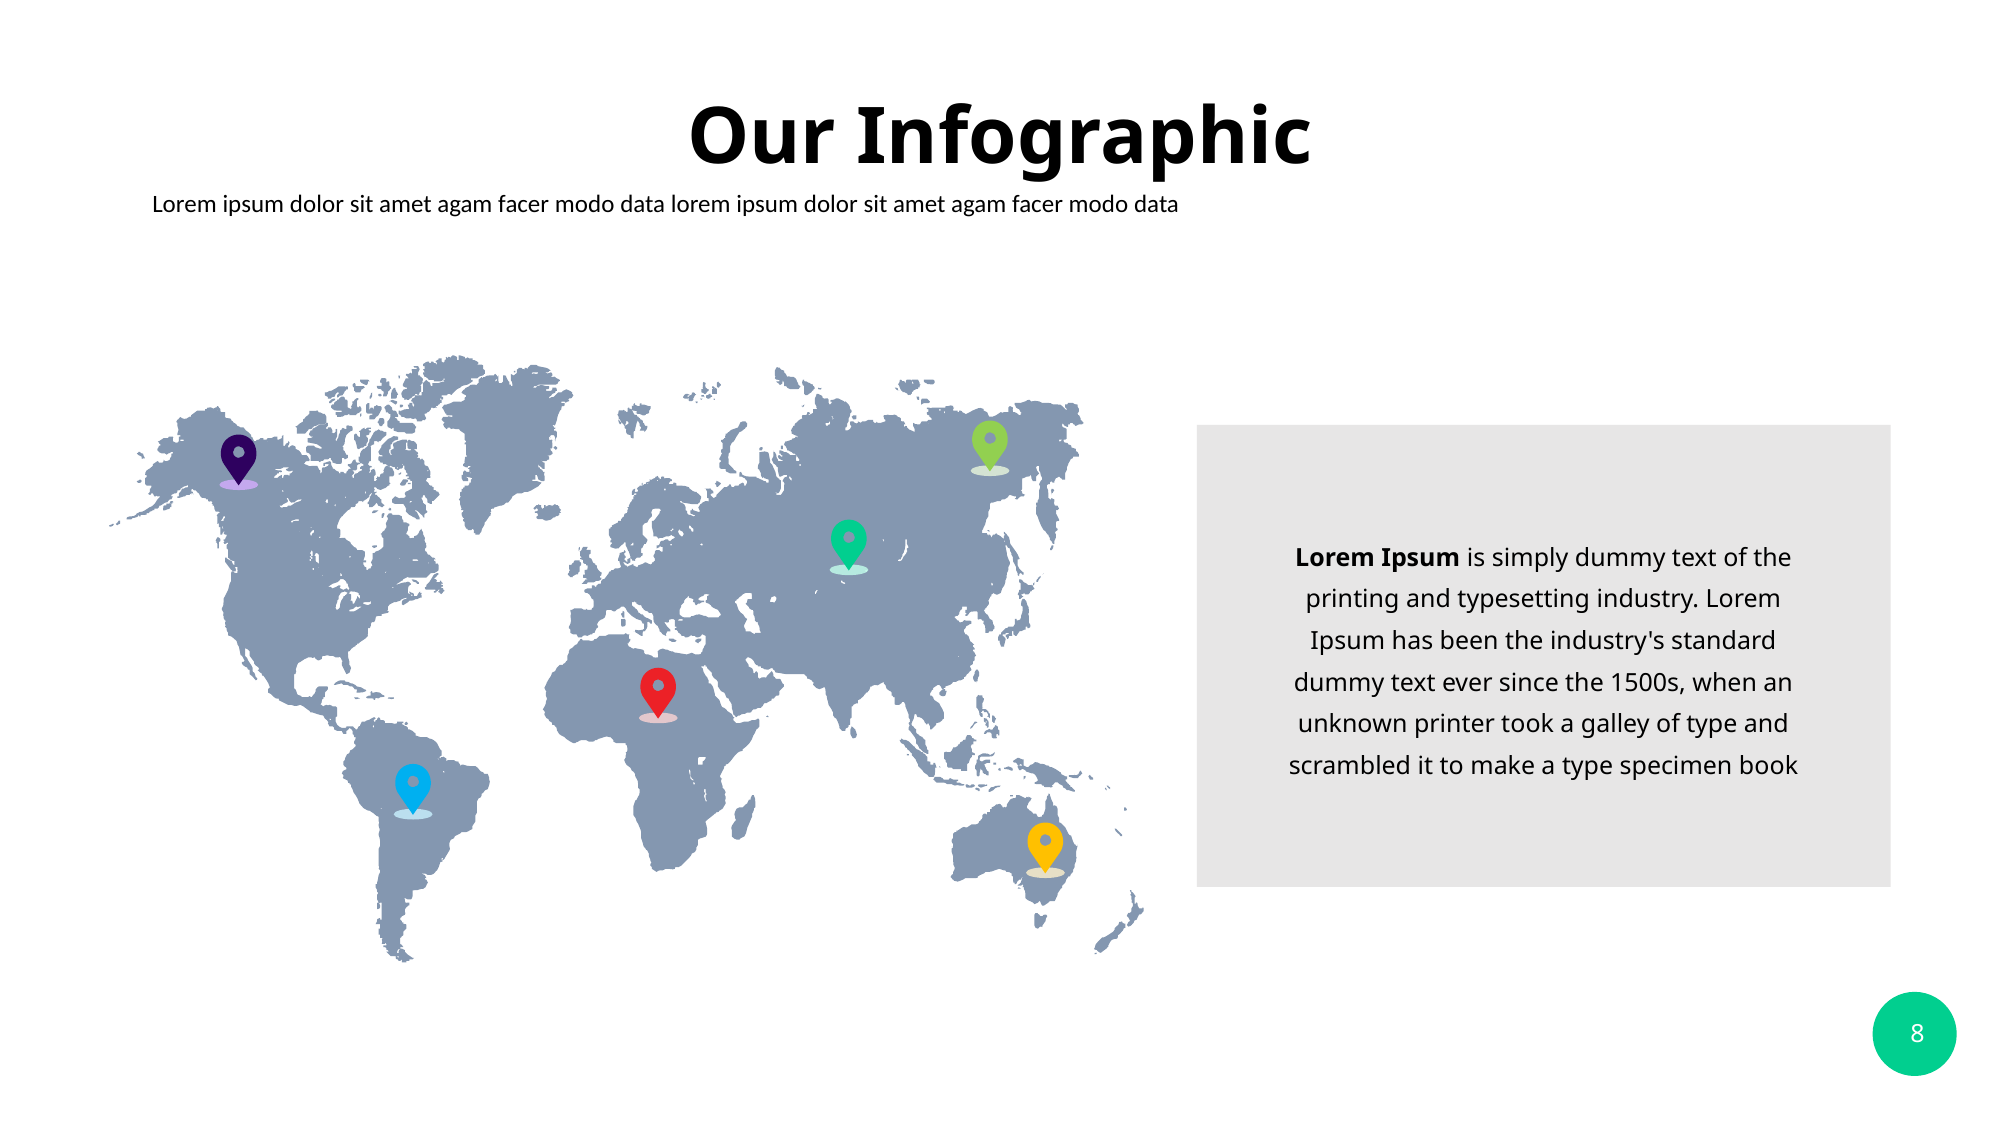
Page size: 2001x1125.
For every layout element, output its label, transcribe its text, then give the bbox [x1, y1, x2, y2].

title Our Infographic [137, 78, 1863, 186]
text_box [109, 355, 1891, 963]
subtitle Lorem ipsum dolor sit amet agam facer modo data lorem ipsum dolor sit amet agam facer modo data [137, 186, 1863, 227]
slide_number 8 [1881, 1009, 1954, 1061]
